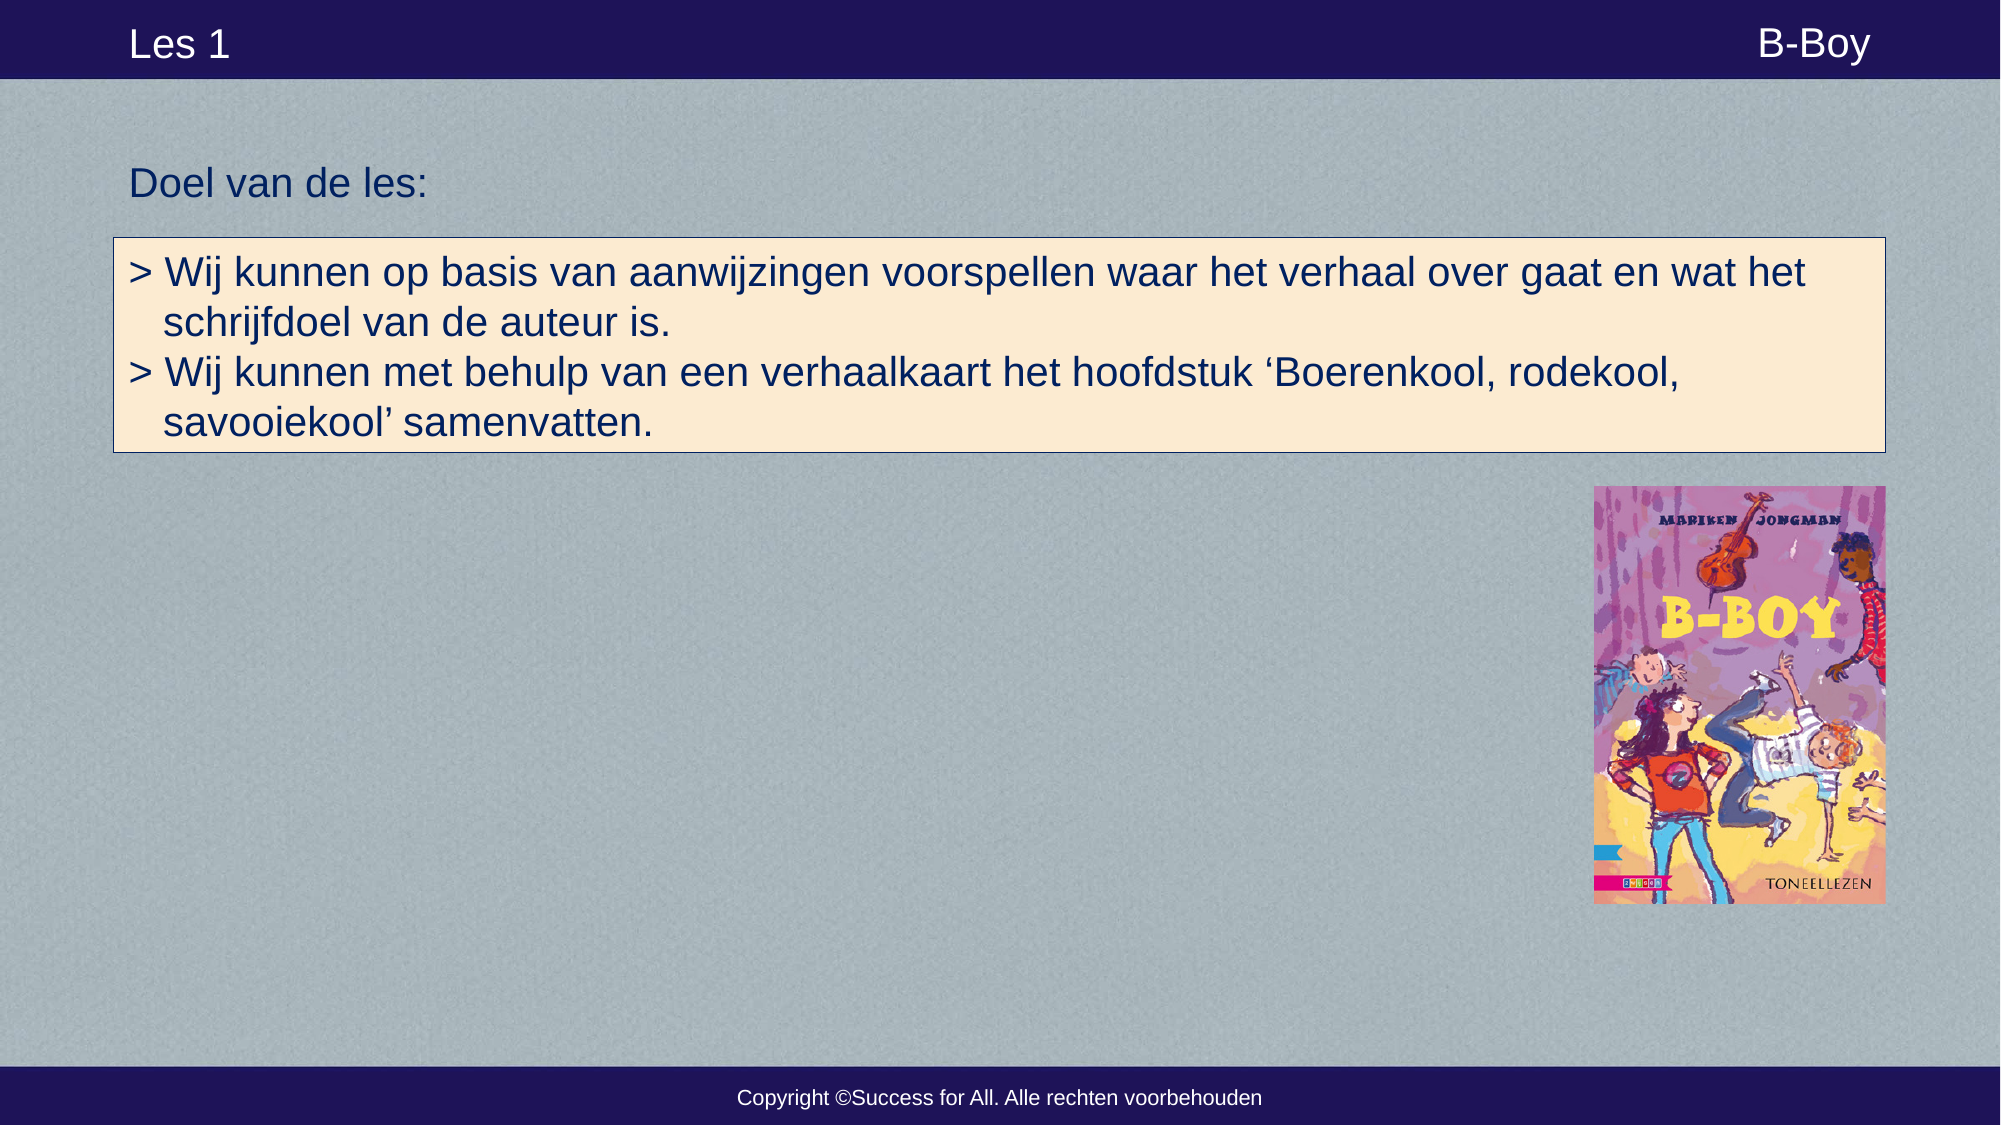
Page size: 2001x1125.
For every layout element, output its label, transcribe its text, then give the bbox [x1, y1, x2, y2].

text_box Les 1 [114, 9, 354, 75]
text_box B-Boy [999, 8, 1886, 73]
picture [0, 0, 2001, 1125]
text_box Copyright ©Success for All. Alle rechten voorbehouden [0, 1076, 2000, 1125]
text_box > Wij kunnen op basis van aanwijzingen voorspellen waar het verhaal over gaat en wat het schrijfdoel van de auteur is. > Wij kunnen met behulp van een verhaalkaart het hoofdstuk ‘Boerenkool, rodekool, savooiekool’ samenvatten. [113, 237, 1886, 453]
text_box Doel van de les: [113, 148, 1635, 214]
